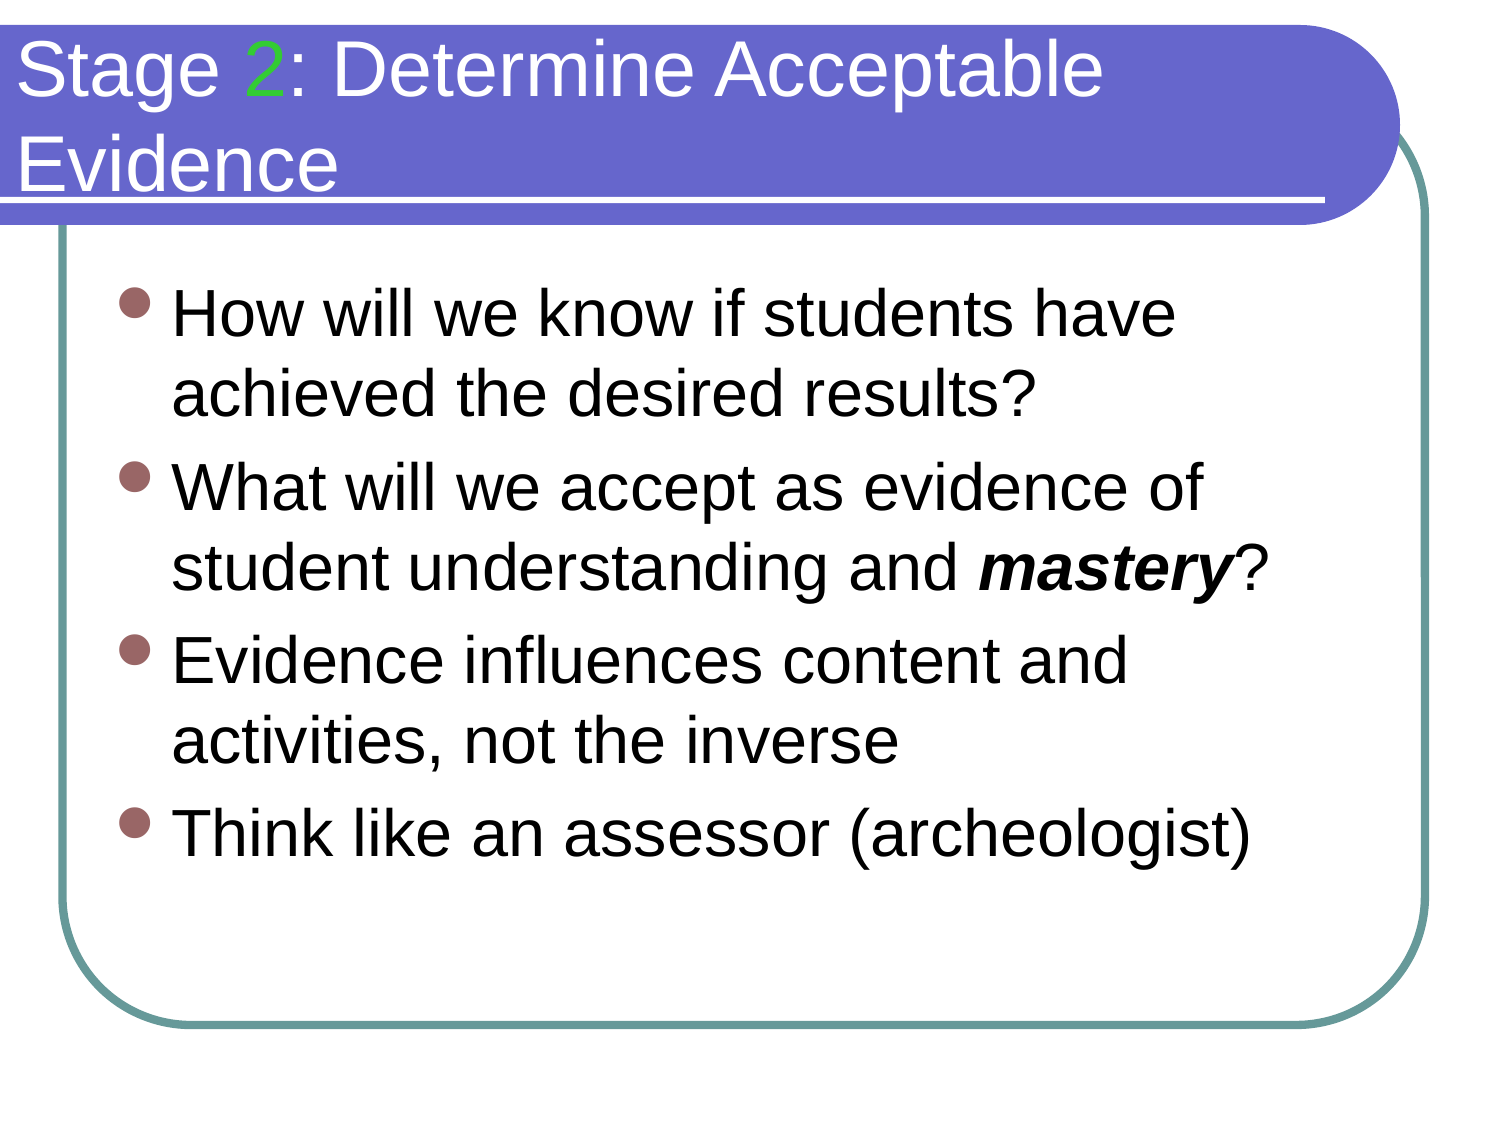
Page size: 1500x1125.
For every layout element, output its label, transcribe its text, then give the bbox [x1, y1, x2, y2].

list How will we know if students have achieved the desired results? What will we accept as evidence of student understanding and mastery? Evidence influences content and activities, not the inverse Think like an assessor (archeologist) [99, 262, 1401, 1076]
title Stage 2: Determine Acceptable Evidence [0, 37, 1401, 188]
